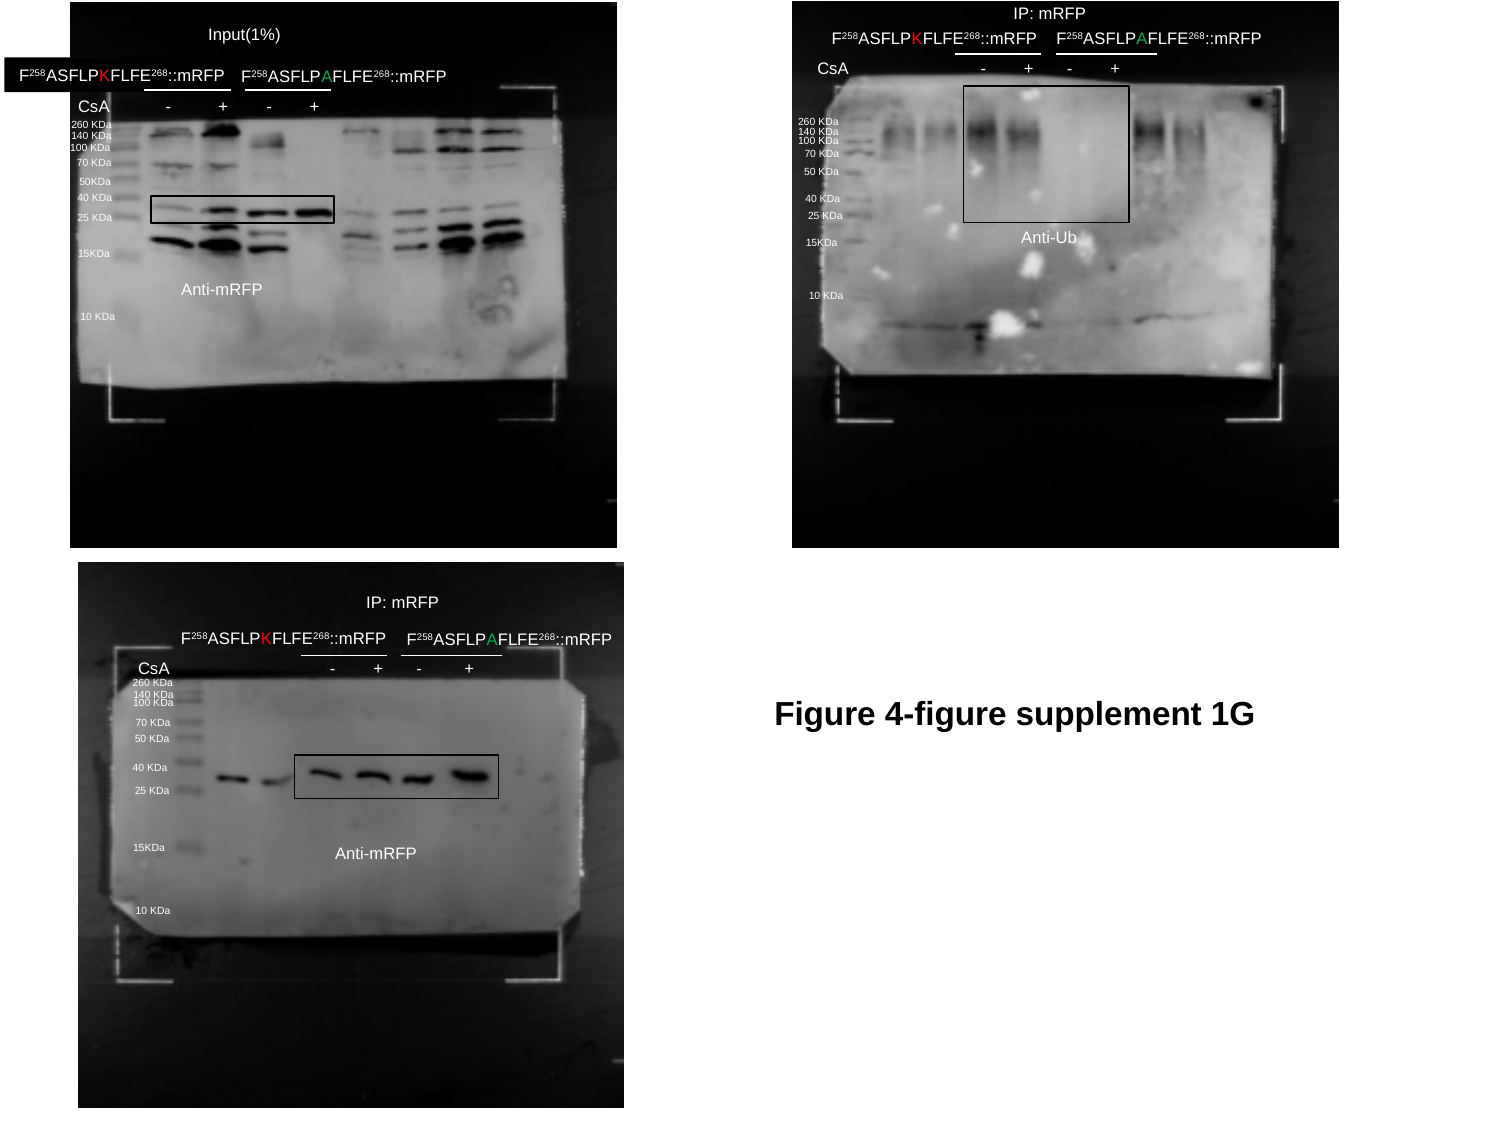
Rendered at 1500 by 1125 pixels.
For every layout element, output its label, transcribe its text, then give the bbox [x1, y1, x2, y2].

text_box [77, 562, 833, 1109]
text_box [4, 2, 668, 549]
text_box Figure 4-figure supplement 1G [836, 684, 1306, 740]
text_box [783, 0, 1483, 548]
